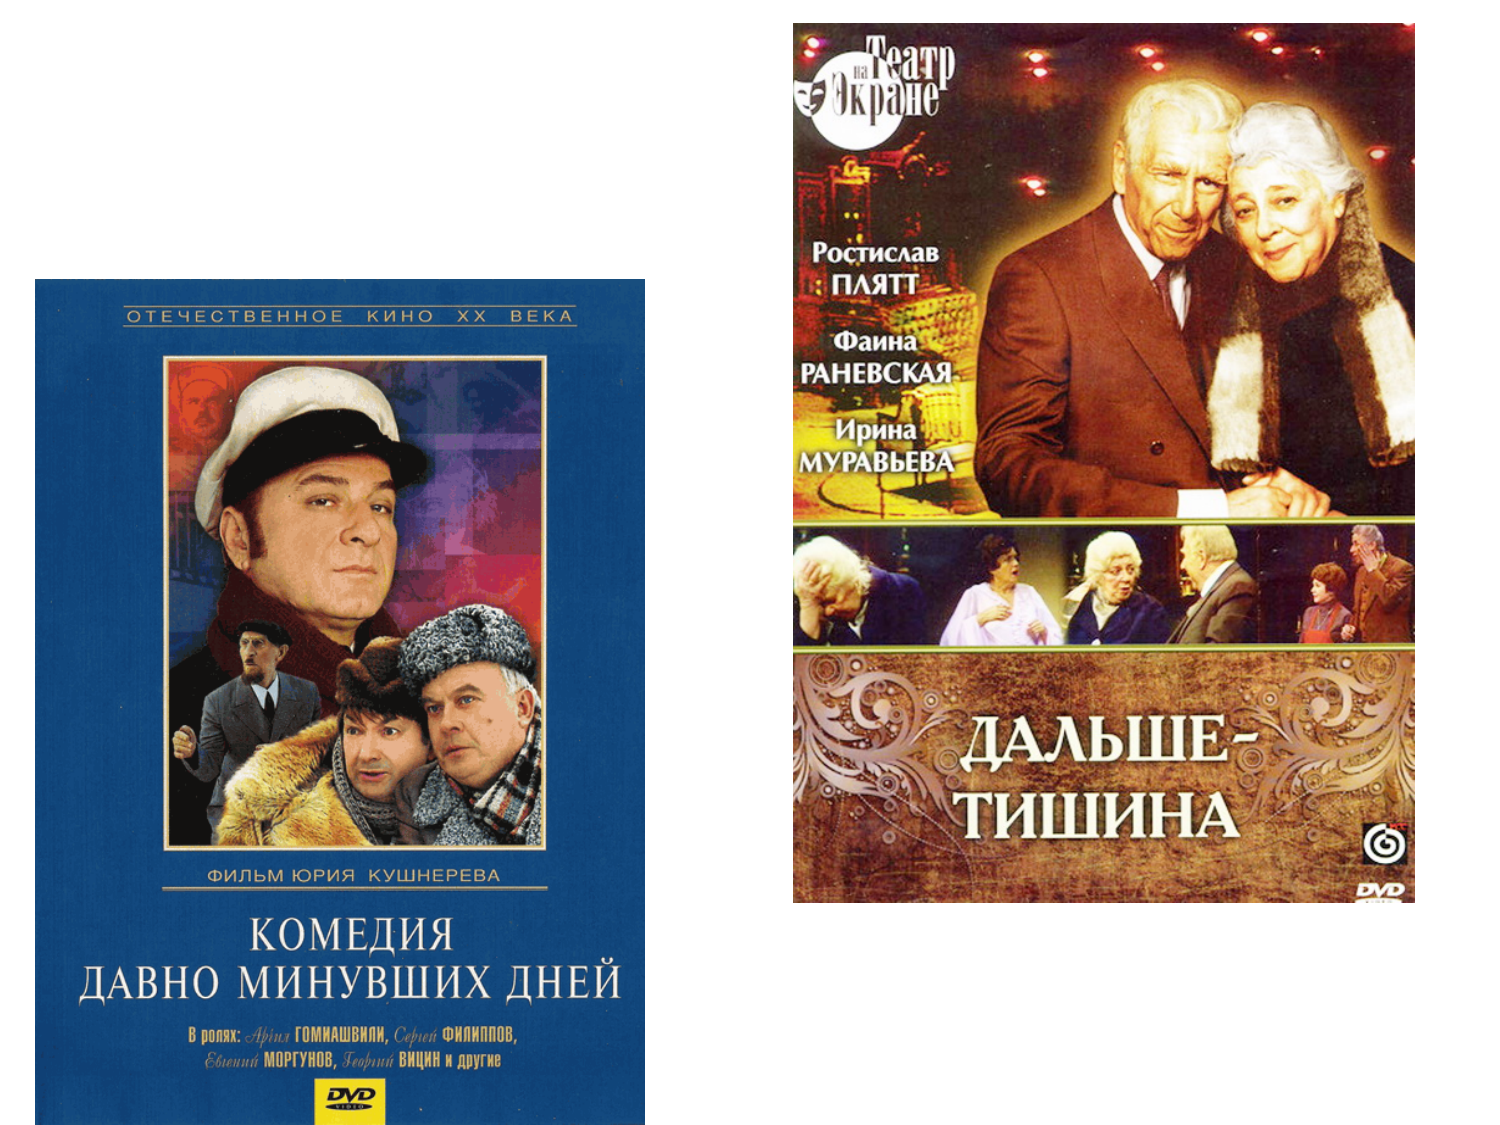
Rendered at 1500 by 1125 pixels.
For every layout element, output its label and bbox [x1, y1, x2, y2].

list [793, 23, 1415, 903]
list [34, 278, 645, 1125]
